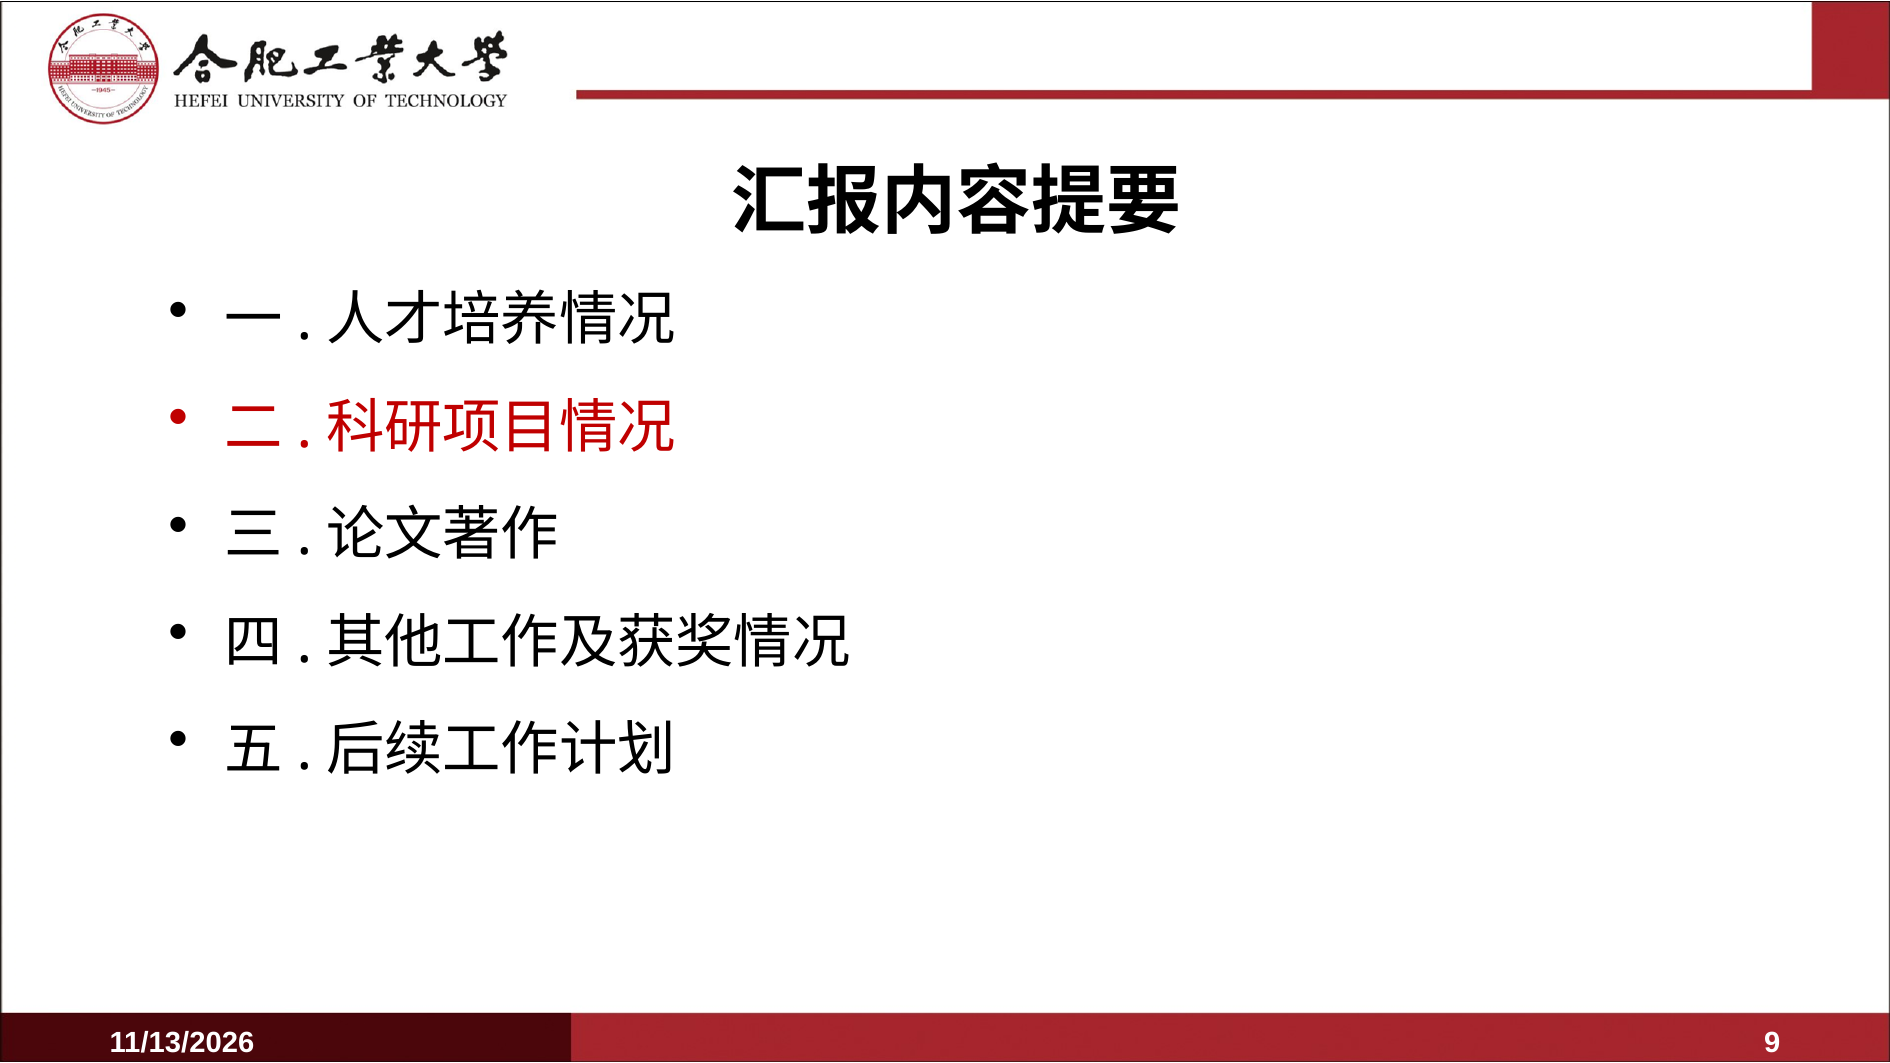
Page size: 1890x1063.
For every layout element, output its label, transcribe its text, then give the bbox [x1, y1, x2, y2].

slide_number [94, 1015, 536, 1063]
slide_number 8 [1354, 1015, 1796, 1063]
text_box 汇报内容提要 [153, 121, 1760, 273]
list 一.人才培养情况 二.科研项目情况 三.论文著作 四.其他工作及获奖情况 五.后续工作计划 [153, 273, 1760, 872]
picture [0, 1, 1890, 1062]
